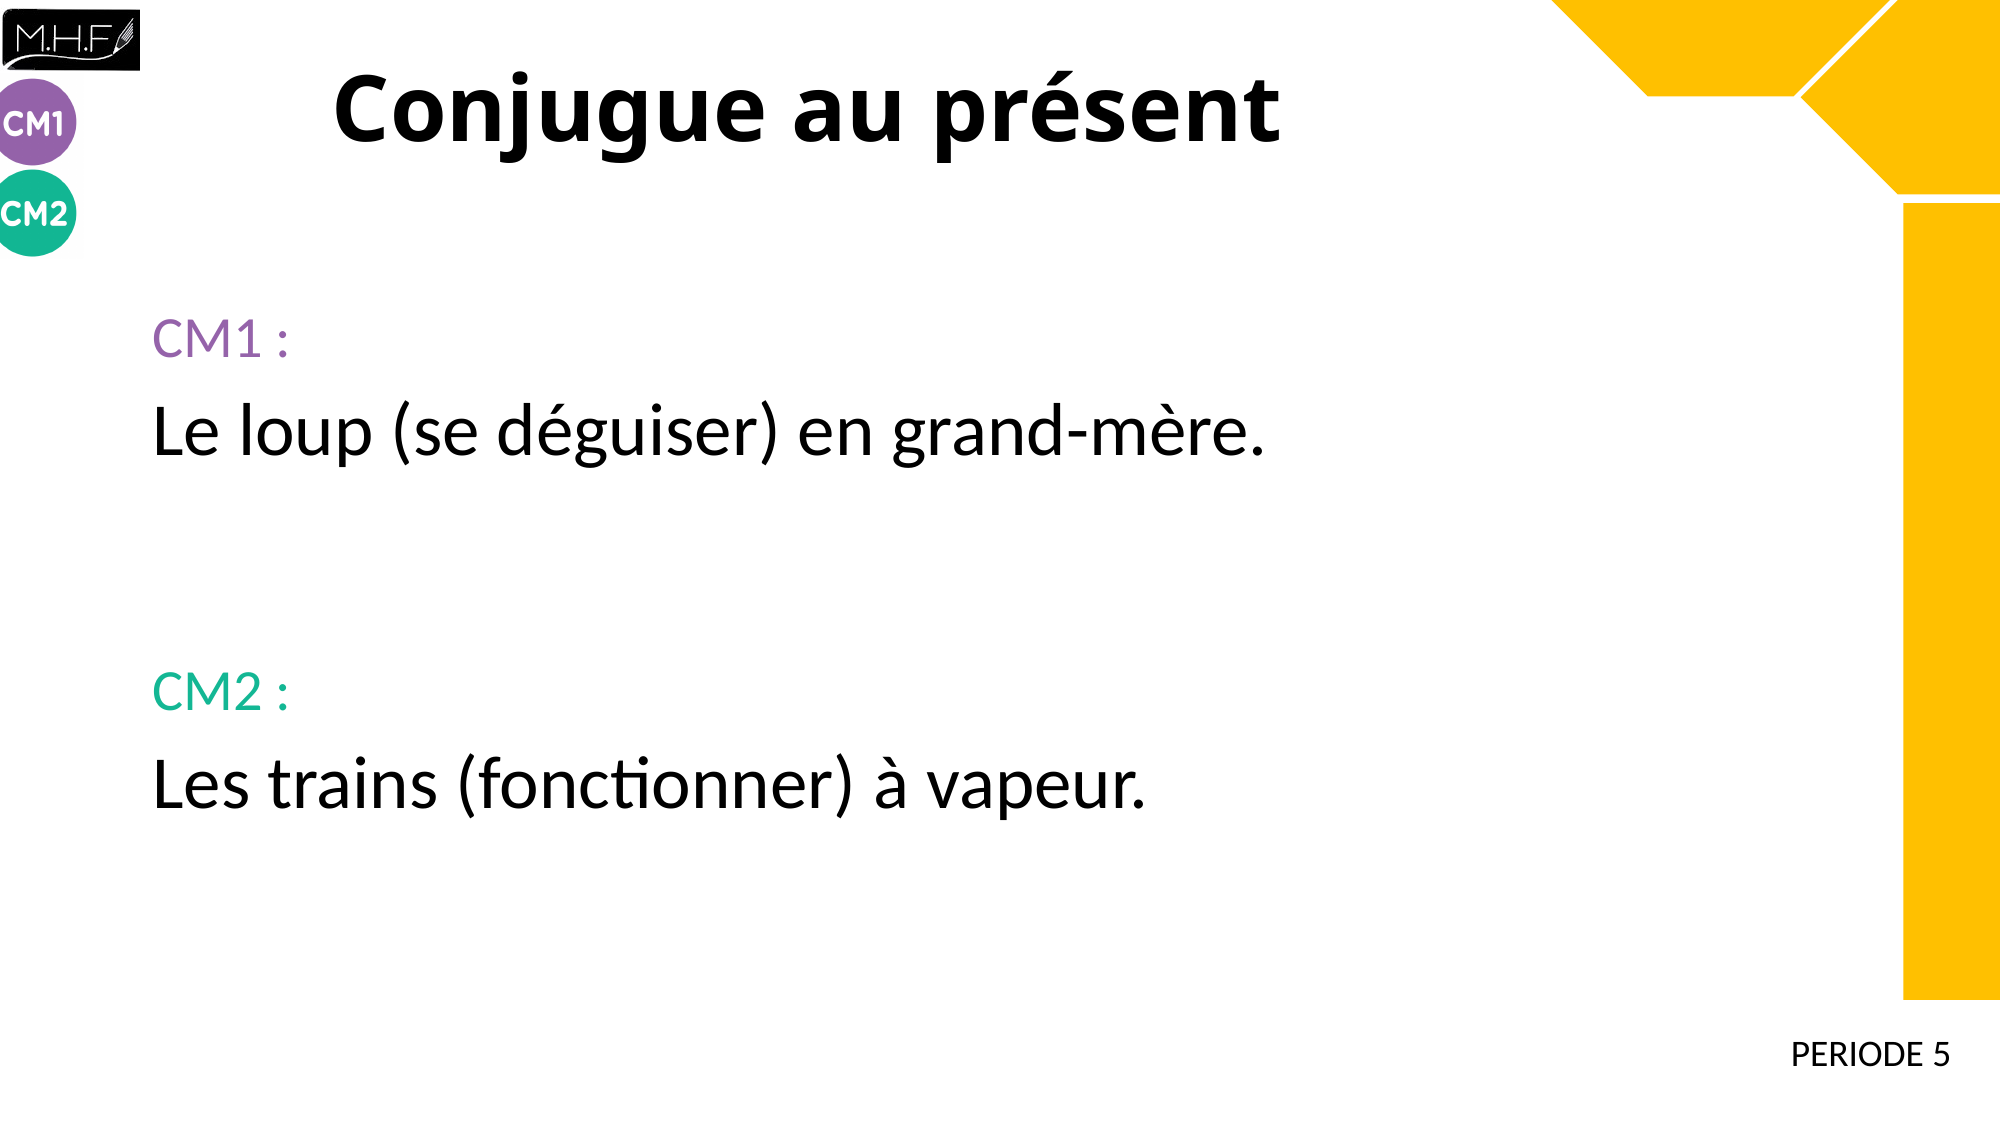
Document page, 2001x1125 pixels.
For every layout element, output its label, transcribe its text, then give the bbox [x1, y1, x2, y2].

text_box [1799, 0, 2000, 196]
text_box [1902, 202, 2000, 1001]
title Conjugue au présent [316, 3, 1863, 221]
text_box PERIODE 5 [1362, 1021, 1967, 1082]
text_box [1549, 0, 1892, 98]
list CM1 : Le loup (se déguiser) en grand-mère. CM2 : Les trains (fonctionner) à vapeur. [137, 299, 1863, 1014]
picture [0, 7, 140, 259]
